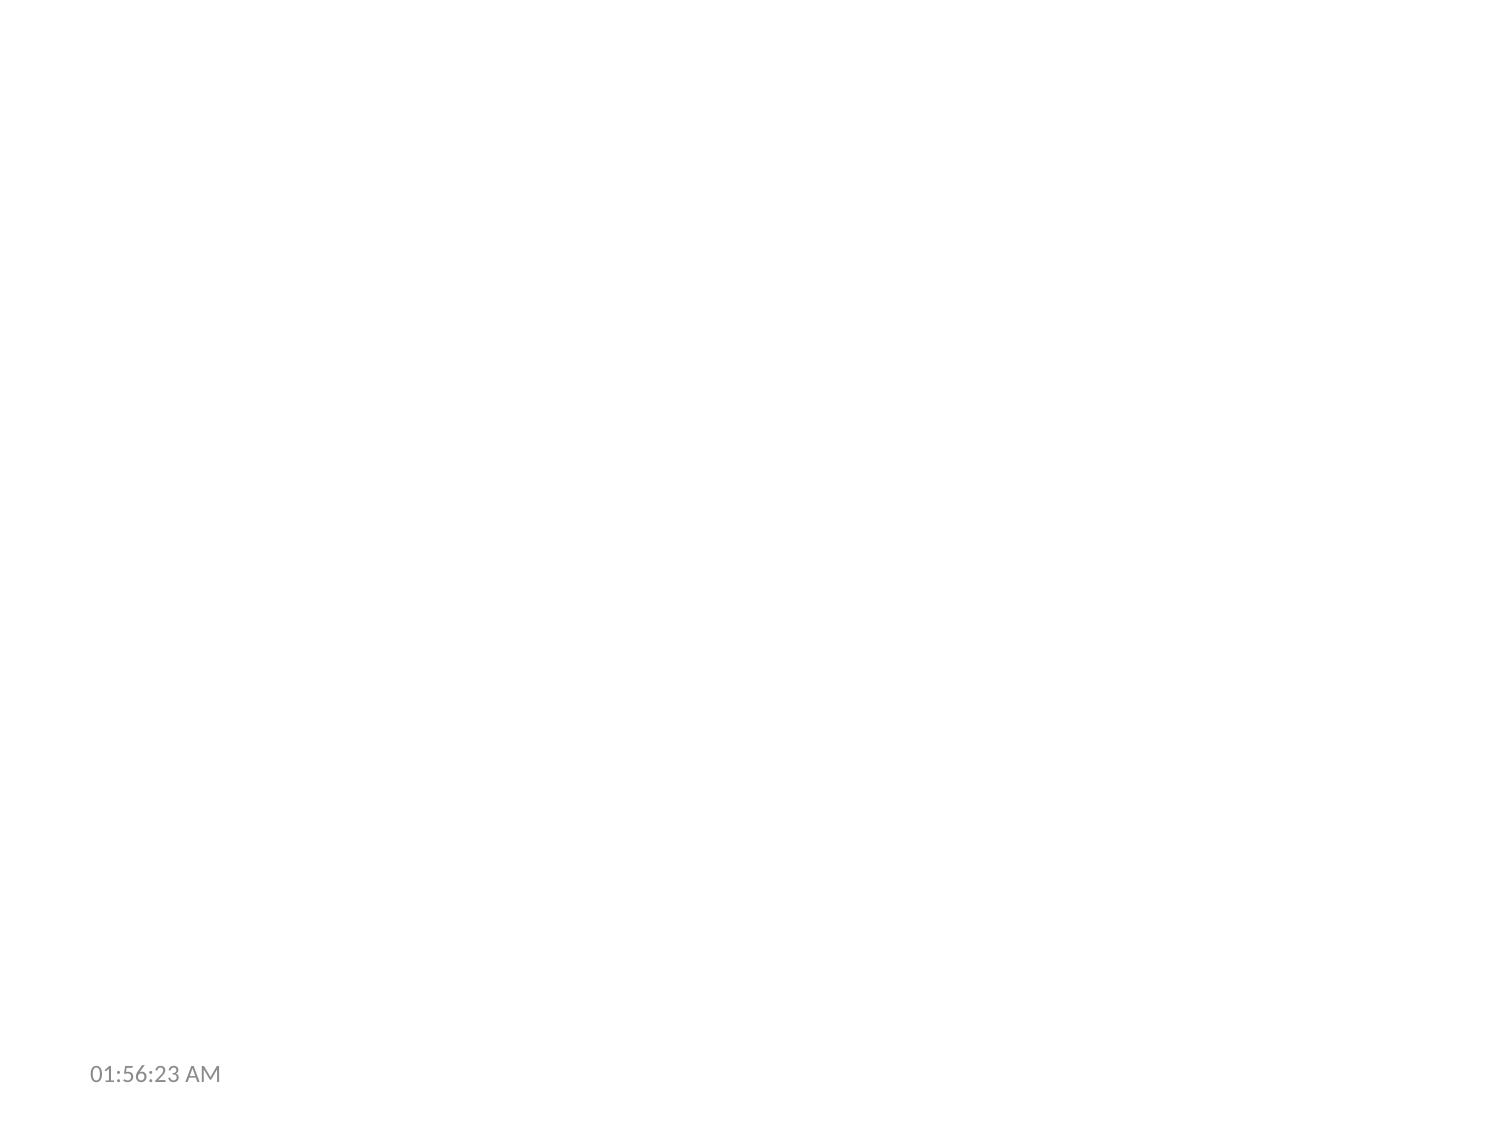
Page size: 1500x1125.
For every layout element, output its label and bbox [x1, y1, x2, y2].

slide_number [75, 1042, 425, 1103]
